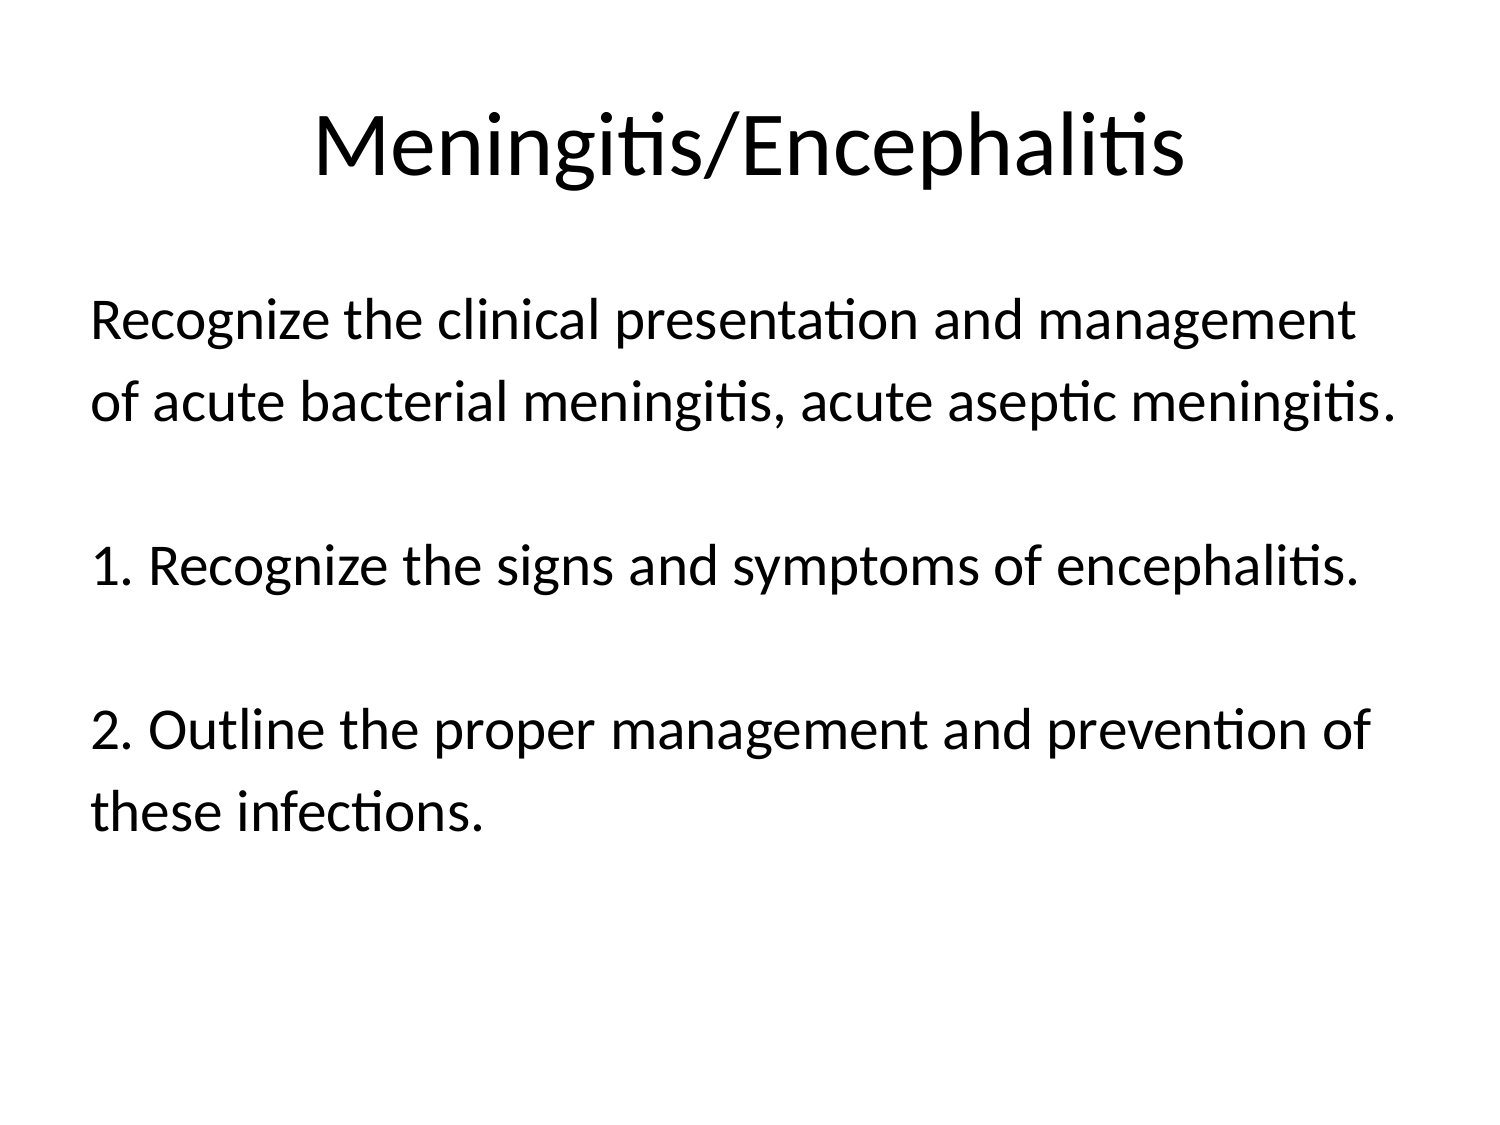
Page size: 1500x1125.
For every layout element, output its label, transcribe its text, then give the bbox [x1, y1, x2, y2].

list Recognize the clinical presentation and management of acute bacterial meningitis, acute aseptic meningitis. 1. Recognize the signs and symptoms of encephalitis. 2. Outline the proper management and prevention of these infections. [75, 262, 1425, 1005]
title Meningitis/Encephalitis [75, 45, 1425, 233]
